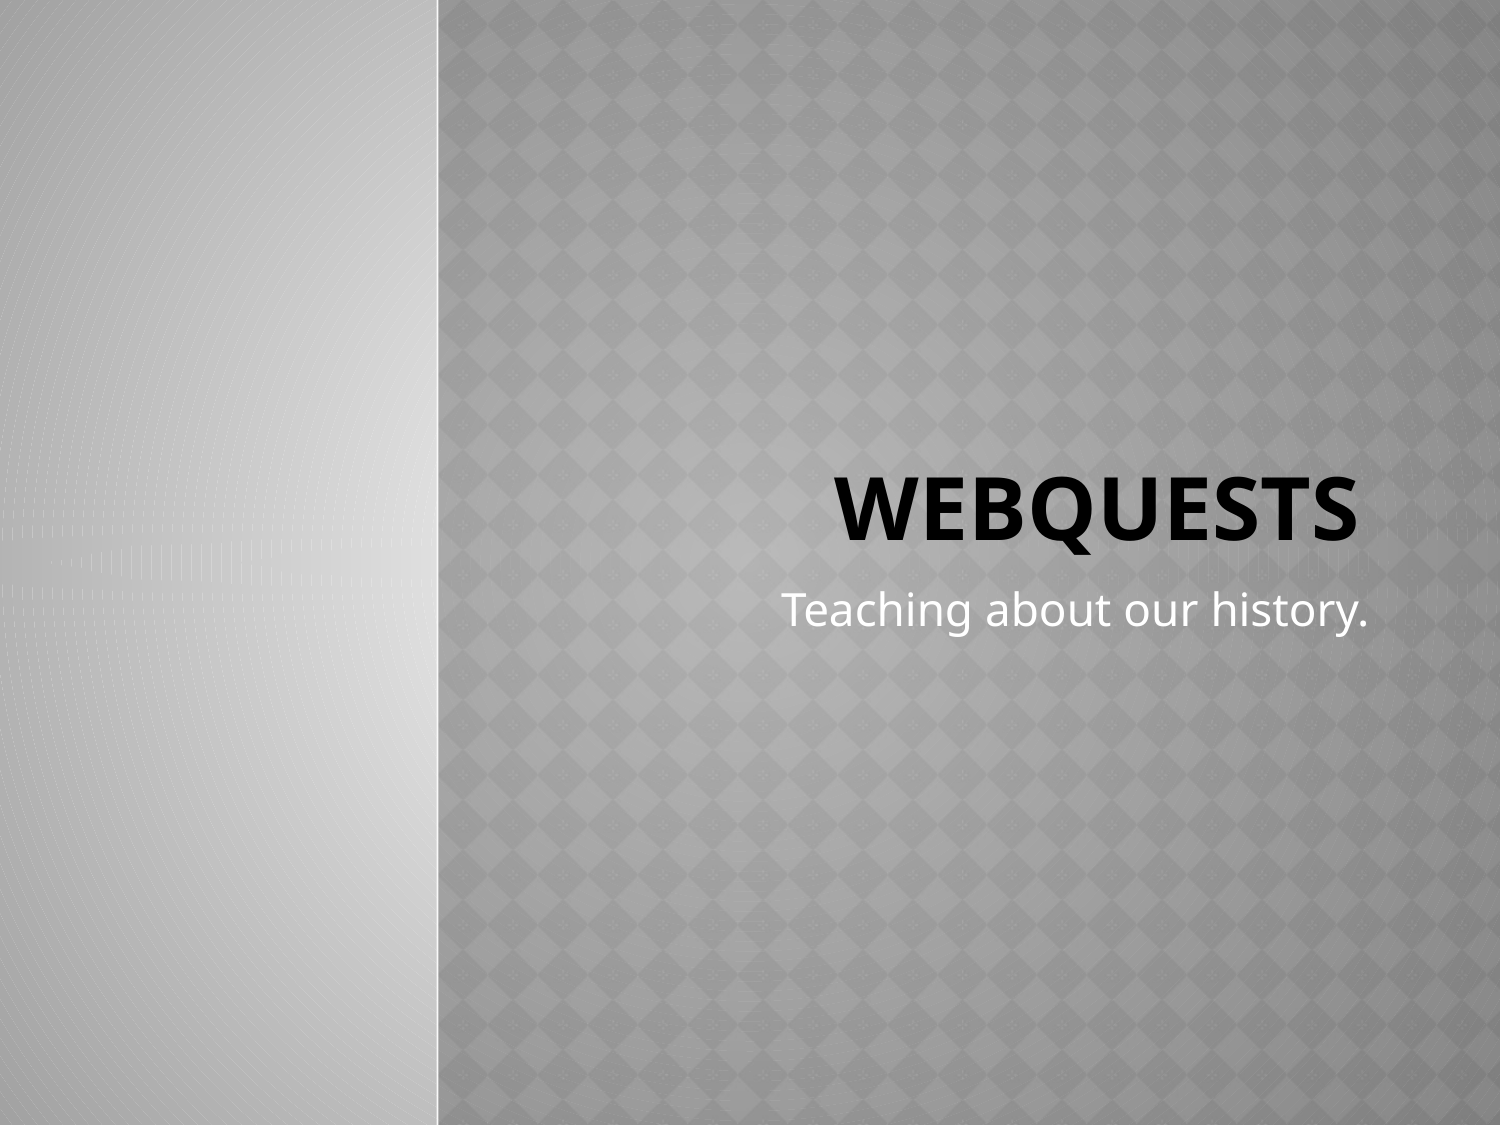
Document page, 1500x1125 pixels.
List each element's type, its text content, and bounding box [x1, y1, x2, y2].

title WebQuests [552, 87, 1390, 558]
subtitle Teaching about our history. [550, 580, 1390, 762]
